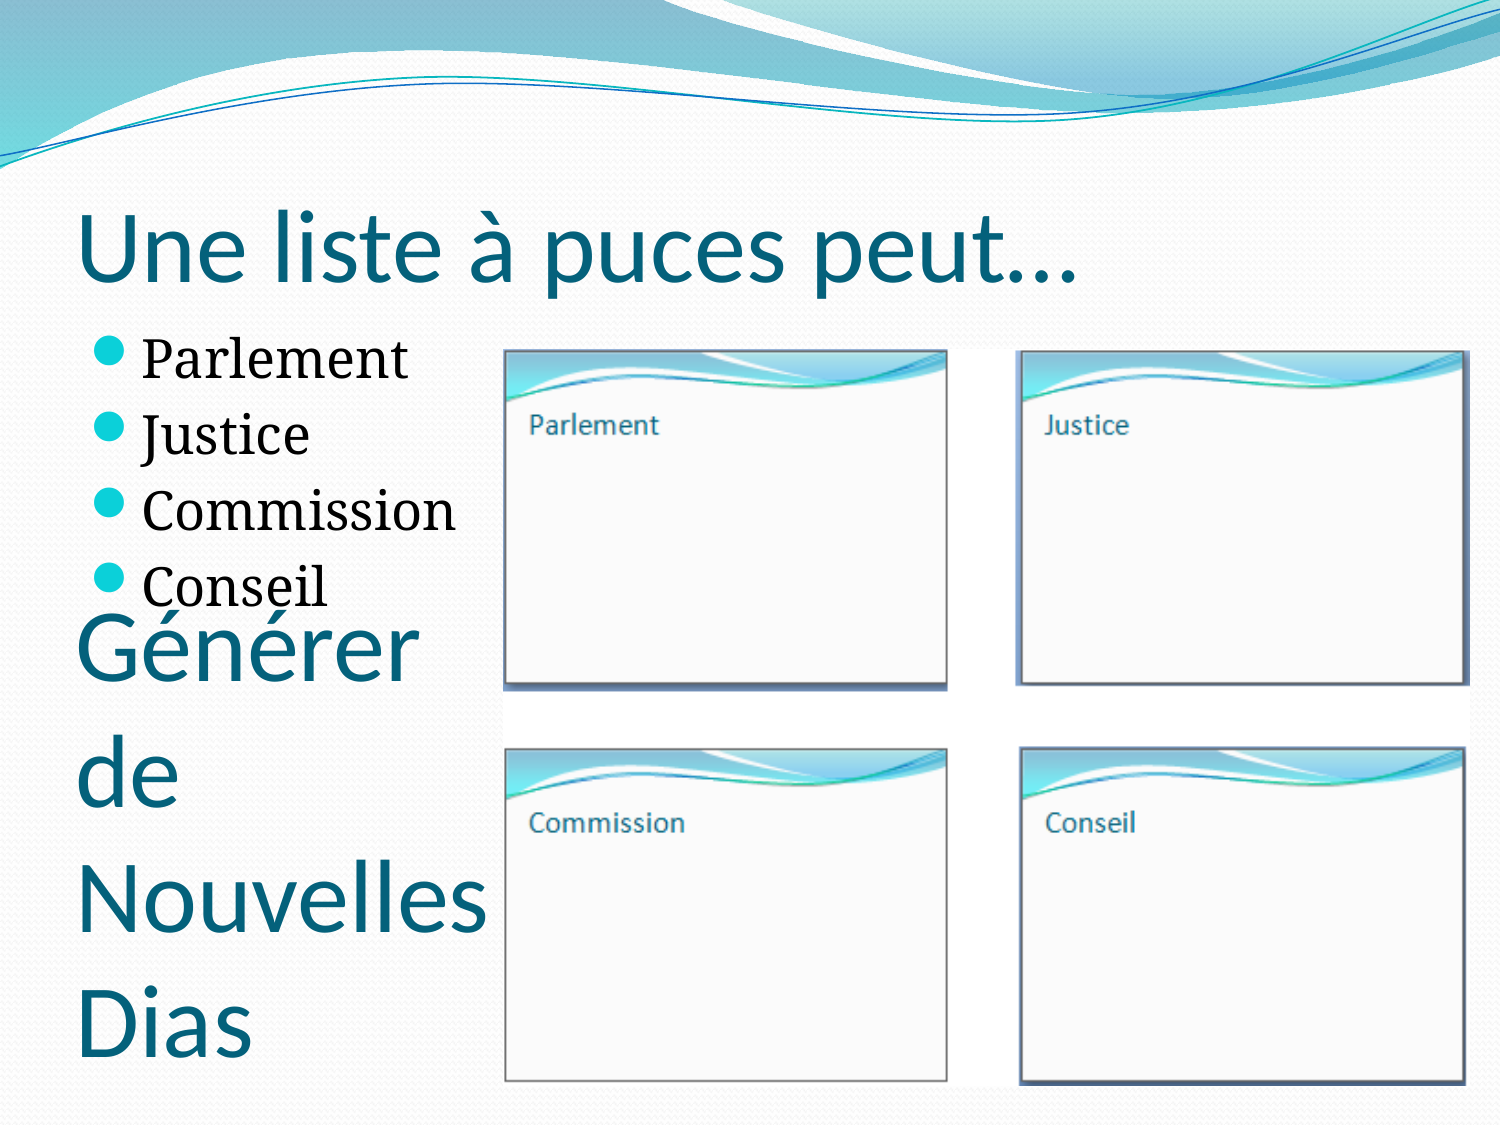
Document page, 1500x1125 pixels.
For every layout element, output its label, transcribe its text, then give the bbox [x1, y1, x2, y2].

picture [503, 349, 1470, 1086]
list Parlement Justice Commission Conseil [75, 317, 1425, 386]
title Une liste à puces peut… [75, 115, 1425, 303]
text_box Générer de Nouvelles Dias [74, 386, 496, 1078]
